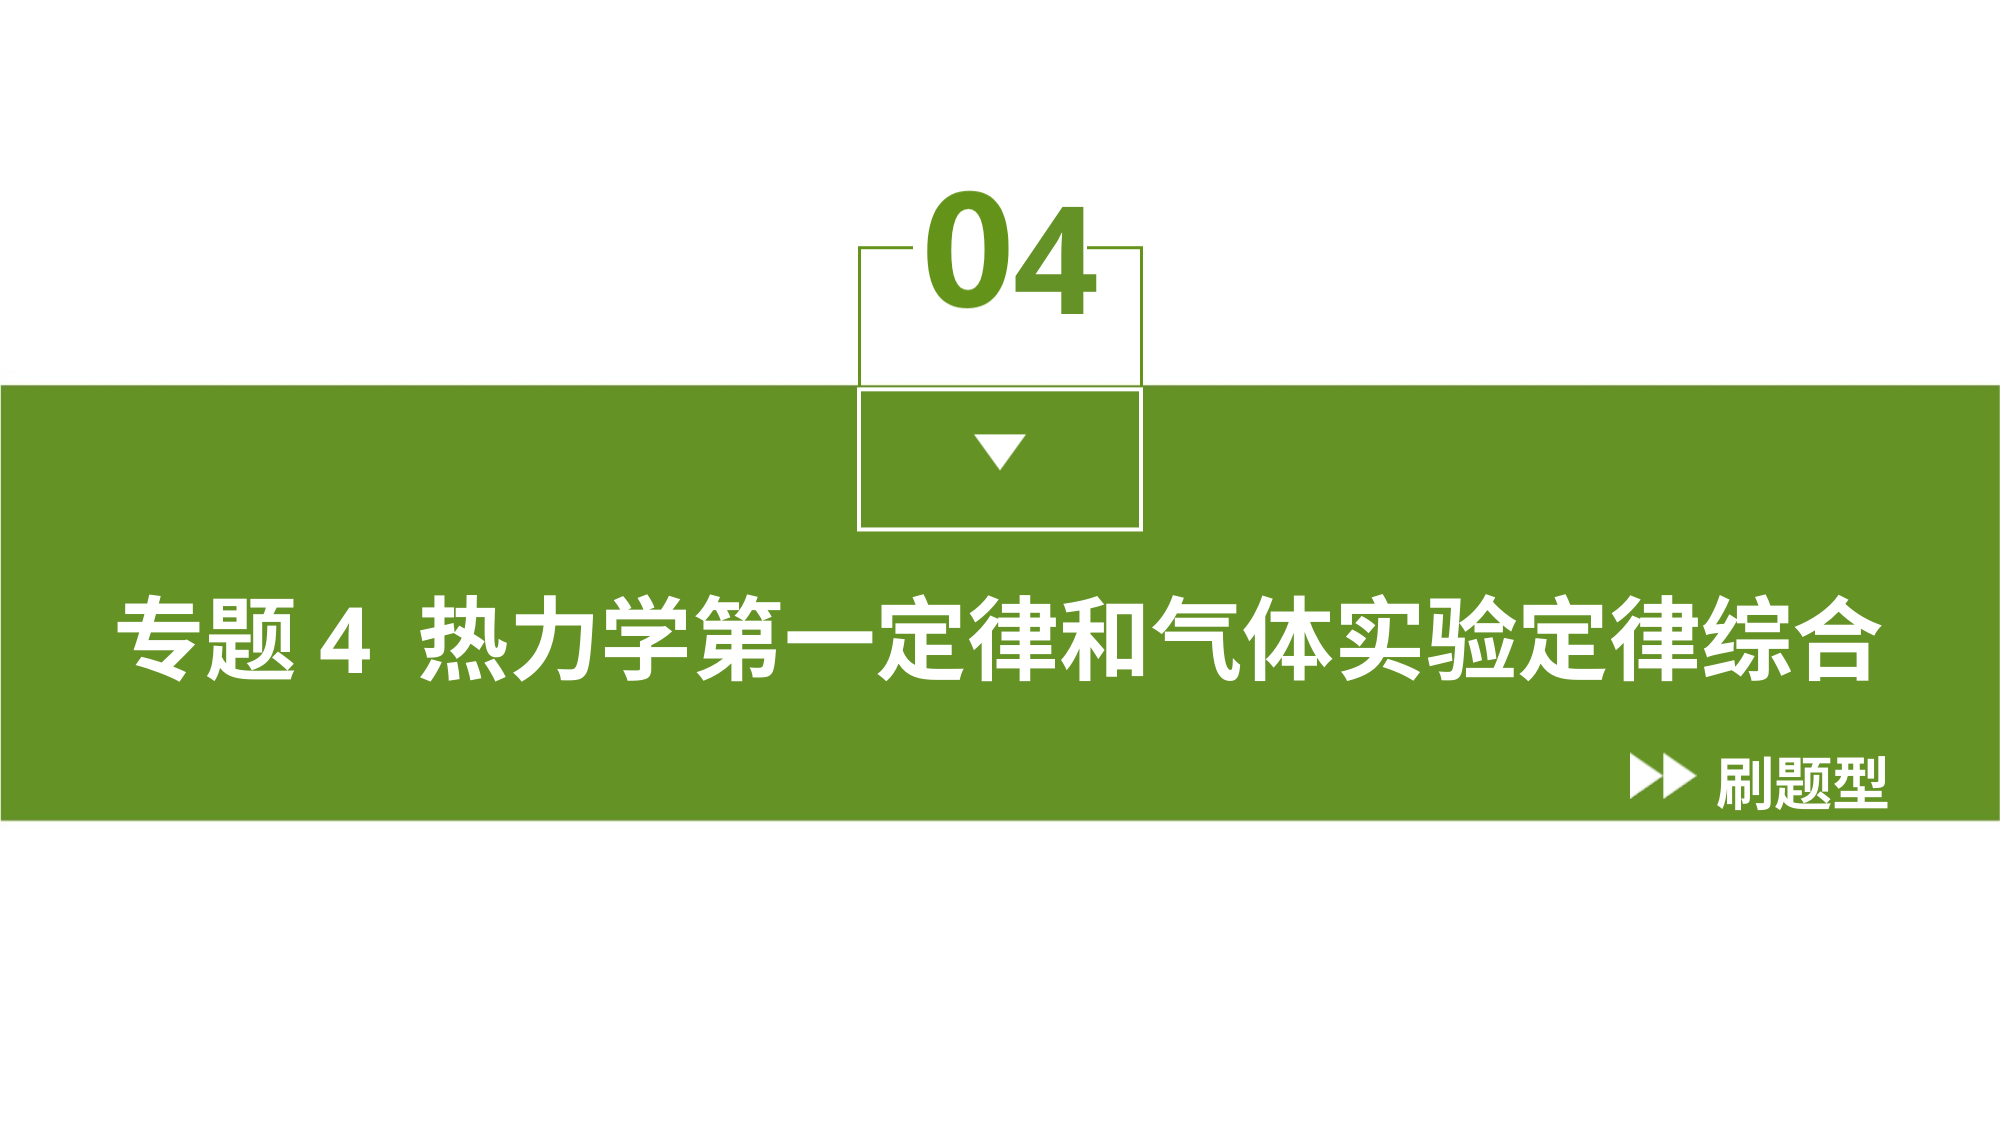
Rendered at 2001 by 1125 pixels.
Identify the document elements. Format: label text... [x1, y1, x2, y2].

text_box 专题4 热力学第一定律和气体实验定律综合 [0, 572, 2000, 699]
text_box 刷题型 [1715, 718, 1997, 812]
picture [0, 0, 2000, 572]
text_box 4 [1013, 156, 1173, 353]
picture [0, 699, 2000, 1125]
